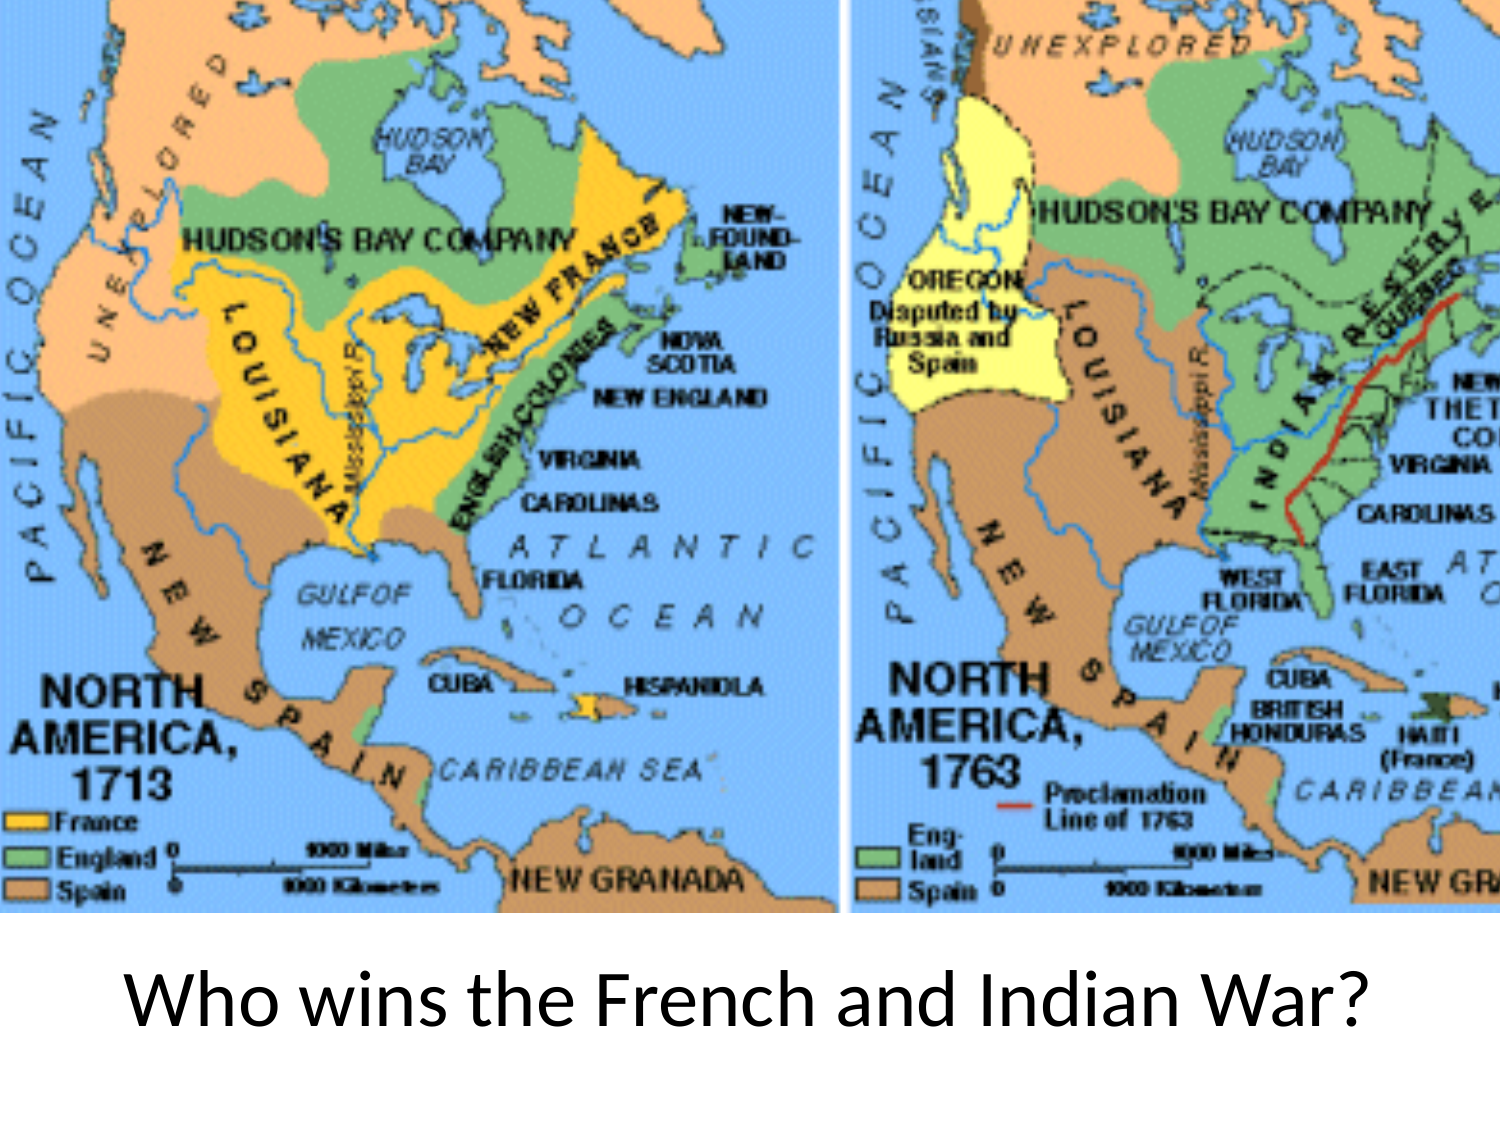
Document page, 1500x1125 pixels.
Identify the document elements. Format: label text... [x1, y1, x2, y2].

title Who wins the French and Indian War? [0, 937, 1500, 1050]
picture [0, 0, 1500, 913]
